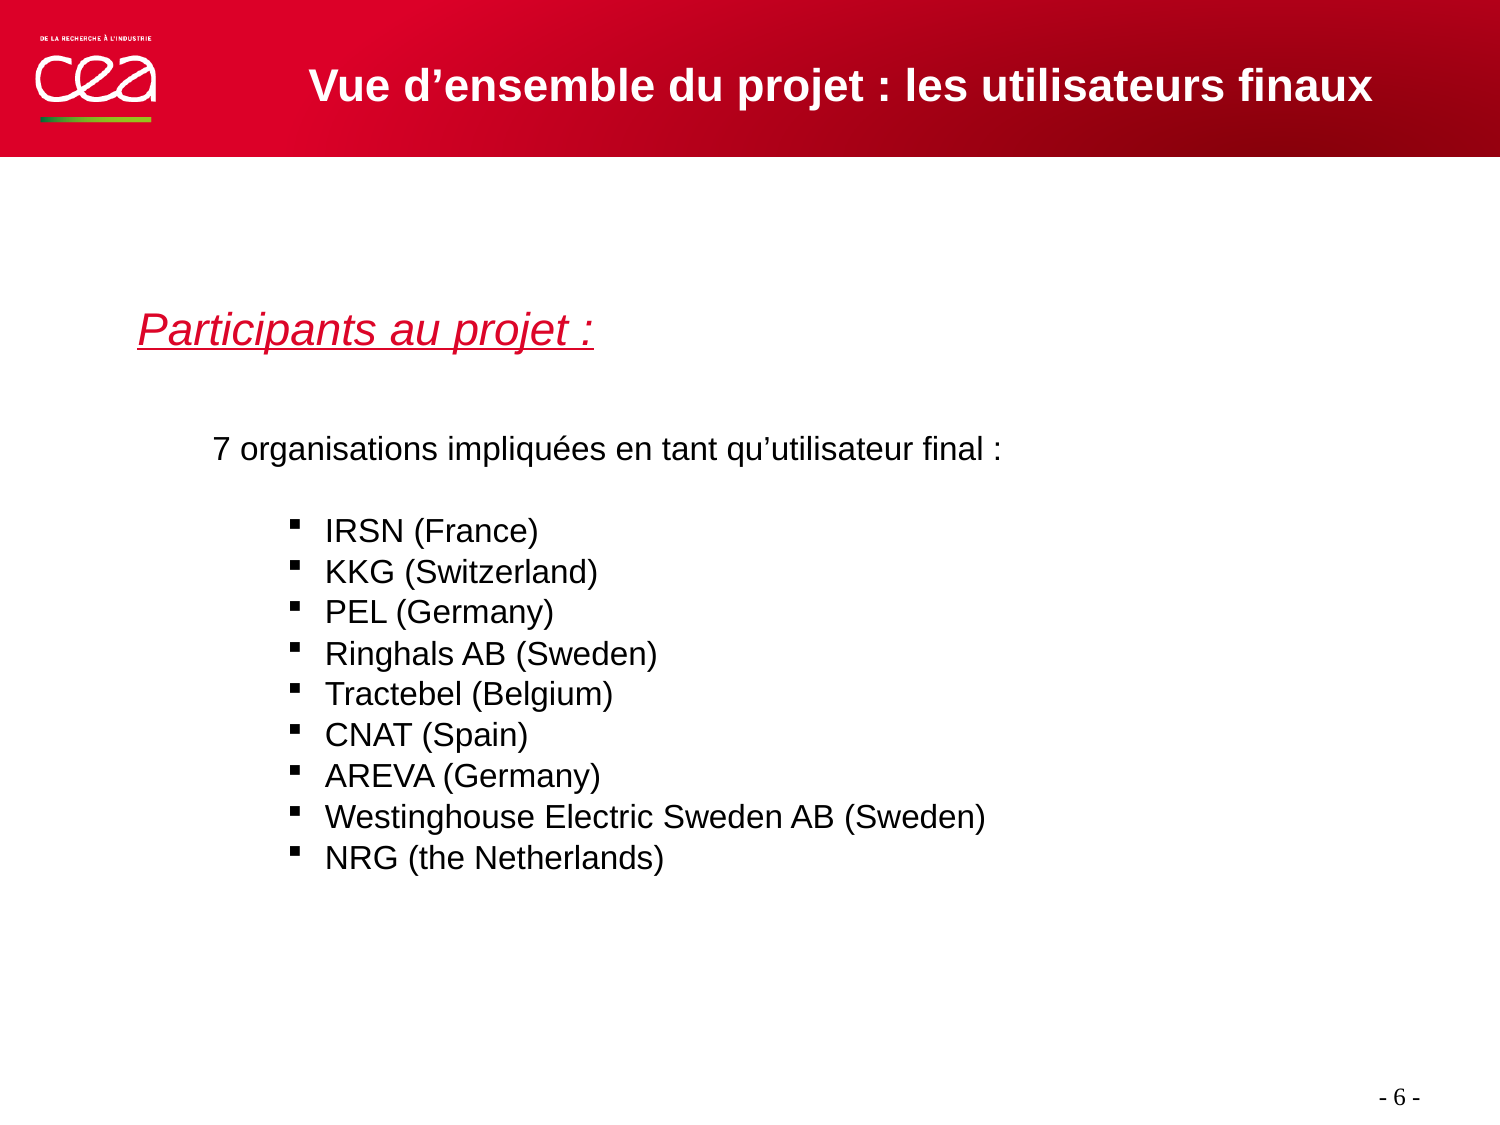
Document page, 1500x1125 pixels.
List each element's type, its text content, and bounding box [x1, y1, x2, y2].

list Participants au projet : 7 organisations impliquées en tant qu’utilisateur final : IRSN (France) KKG (Switzerland) PEL (Germany) Ringhals AB (Sweden) Tractebel (Belgium) CNAT (Spain) AREVA (Germany) Westinghouse Electric Sweden AB (Sweden) NRG (the Netherlands) [137, 299, 1244, 1014]
text_box P- 6 - [1367, 1072, 1500, 1118]
title Vue d’ensemble du projet : les utilisateurs finaux [247, 8, 1435, 158]
picture [0, 0, 1500, 157]
